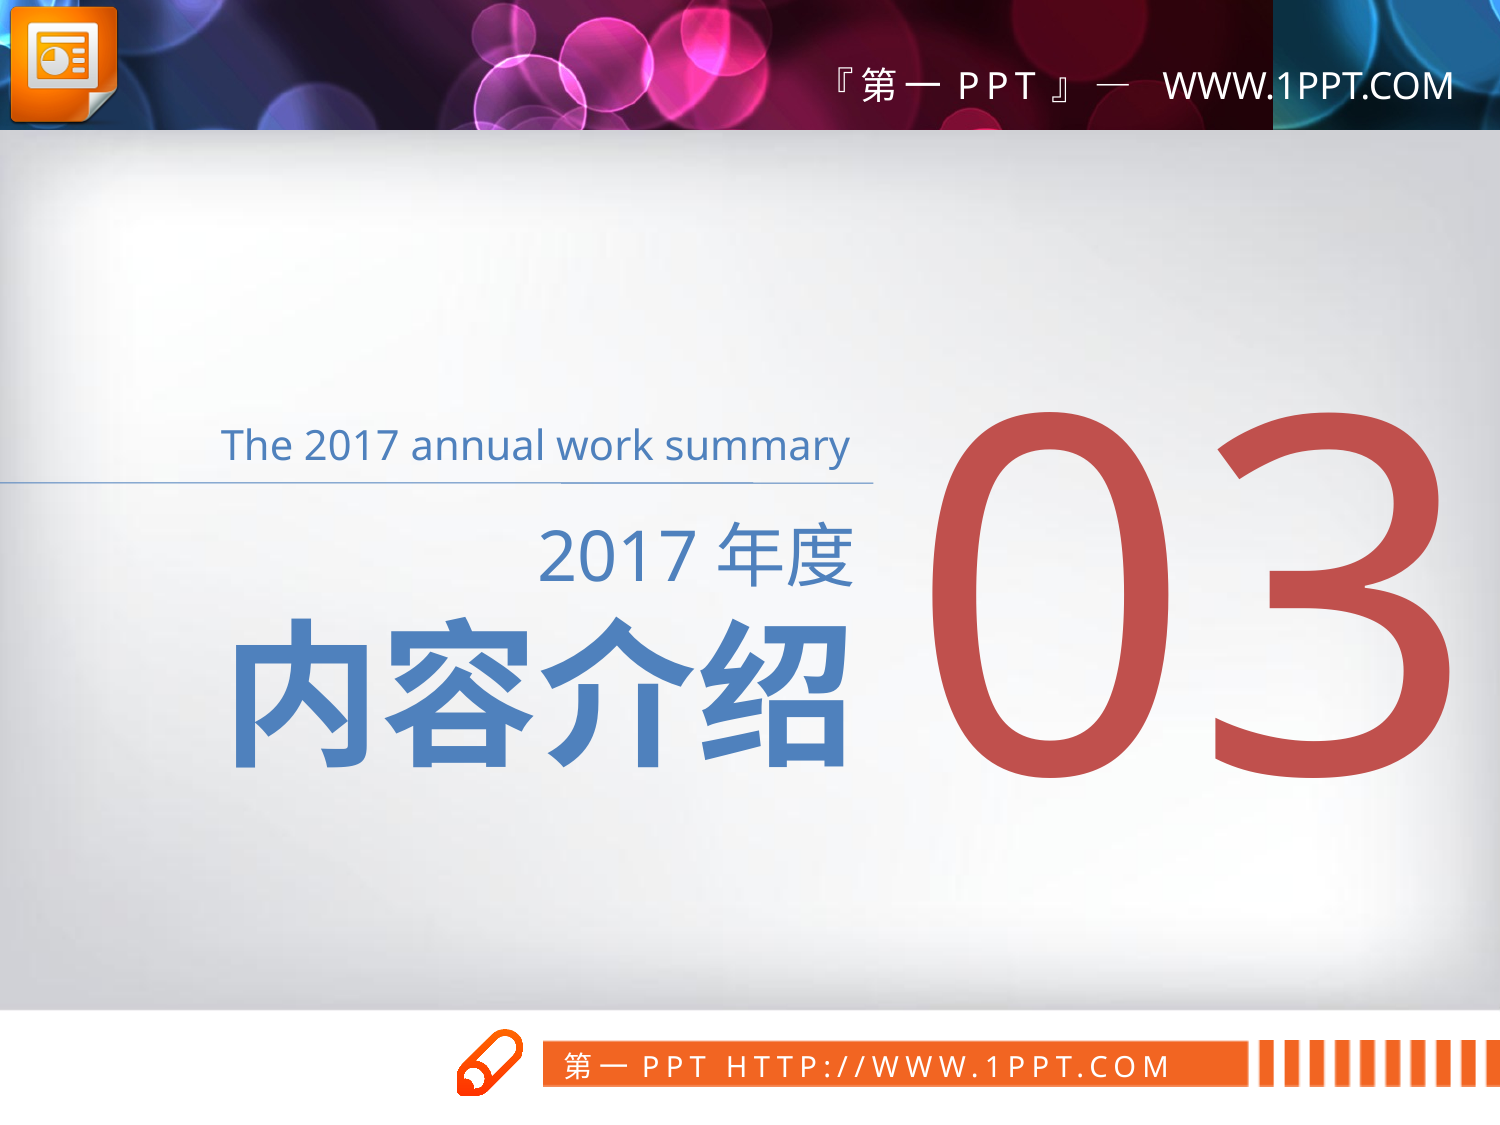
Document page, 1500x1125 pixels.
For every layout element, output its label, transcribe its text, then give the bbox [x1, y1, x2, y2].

text_box 03 [893, 267, 1493, 880]
picture [0, 0, 1500, 1012]
picture [543, 1040, 1500, 1087]
text_box 2017年度 内容介绍 [207, 503, 871, 793]
text_box The 2017 annual work summary [205, 411, 866, 476]
